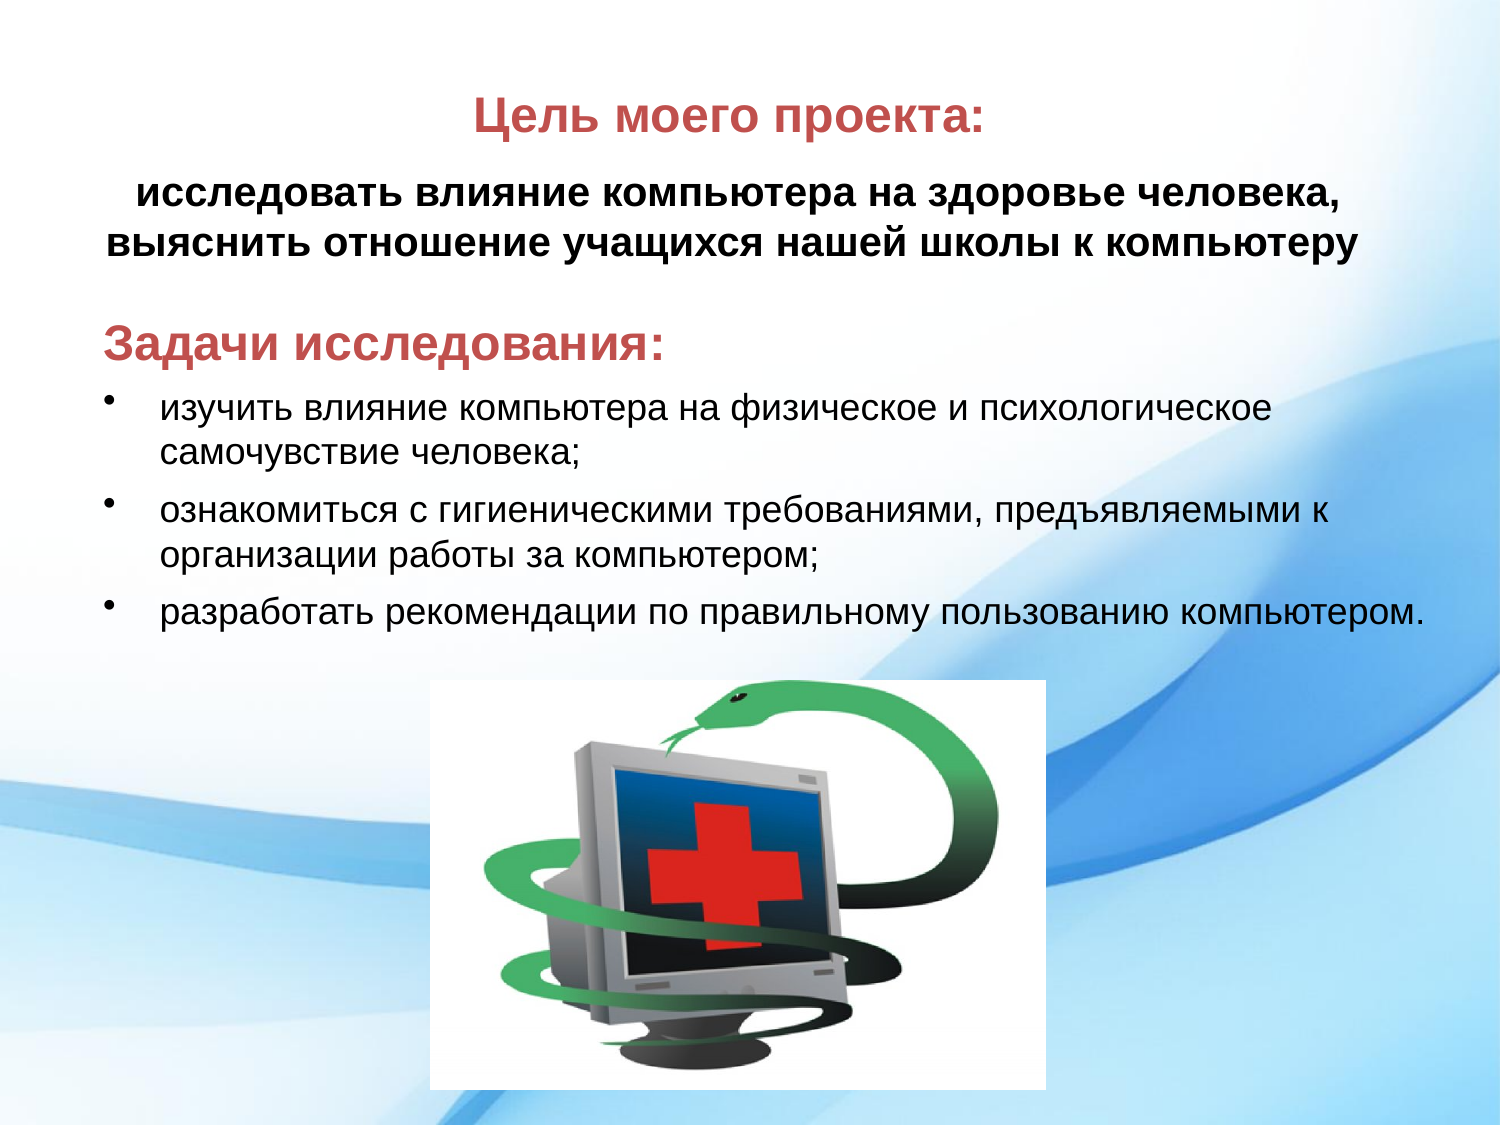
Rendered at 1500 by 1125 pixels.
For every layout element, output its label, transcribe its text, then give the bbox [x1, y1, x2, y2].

text_box Задачи исследования: изучить влияние компьютера на физическое и психологическое самочувствие человека; ознакомиться с гигиеническими требованиями, предъявляемыми к организации работы за компьютером; разработать рекомендации по правильному пользованию компьютером. [88, 302, 1459, 640]
text_box Цель моего проекта: исследовать влияние компьютера на здоровье человека, выяснить отношение учащихся нашей школы к компьютеру [53, 66, 1424, 272]
picture [0, 0, 1500, 1125]
